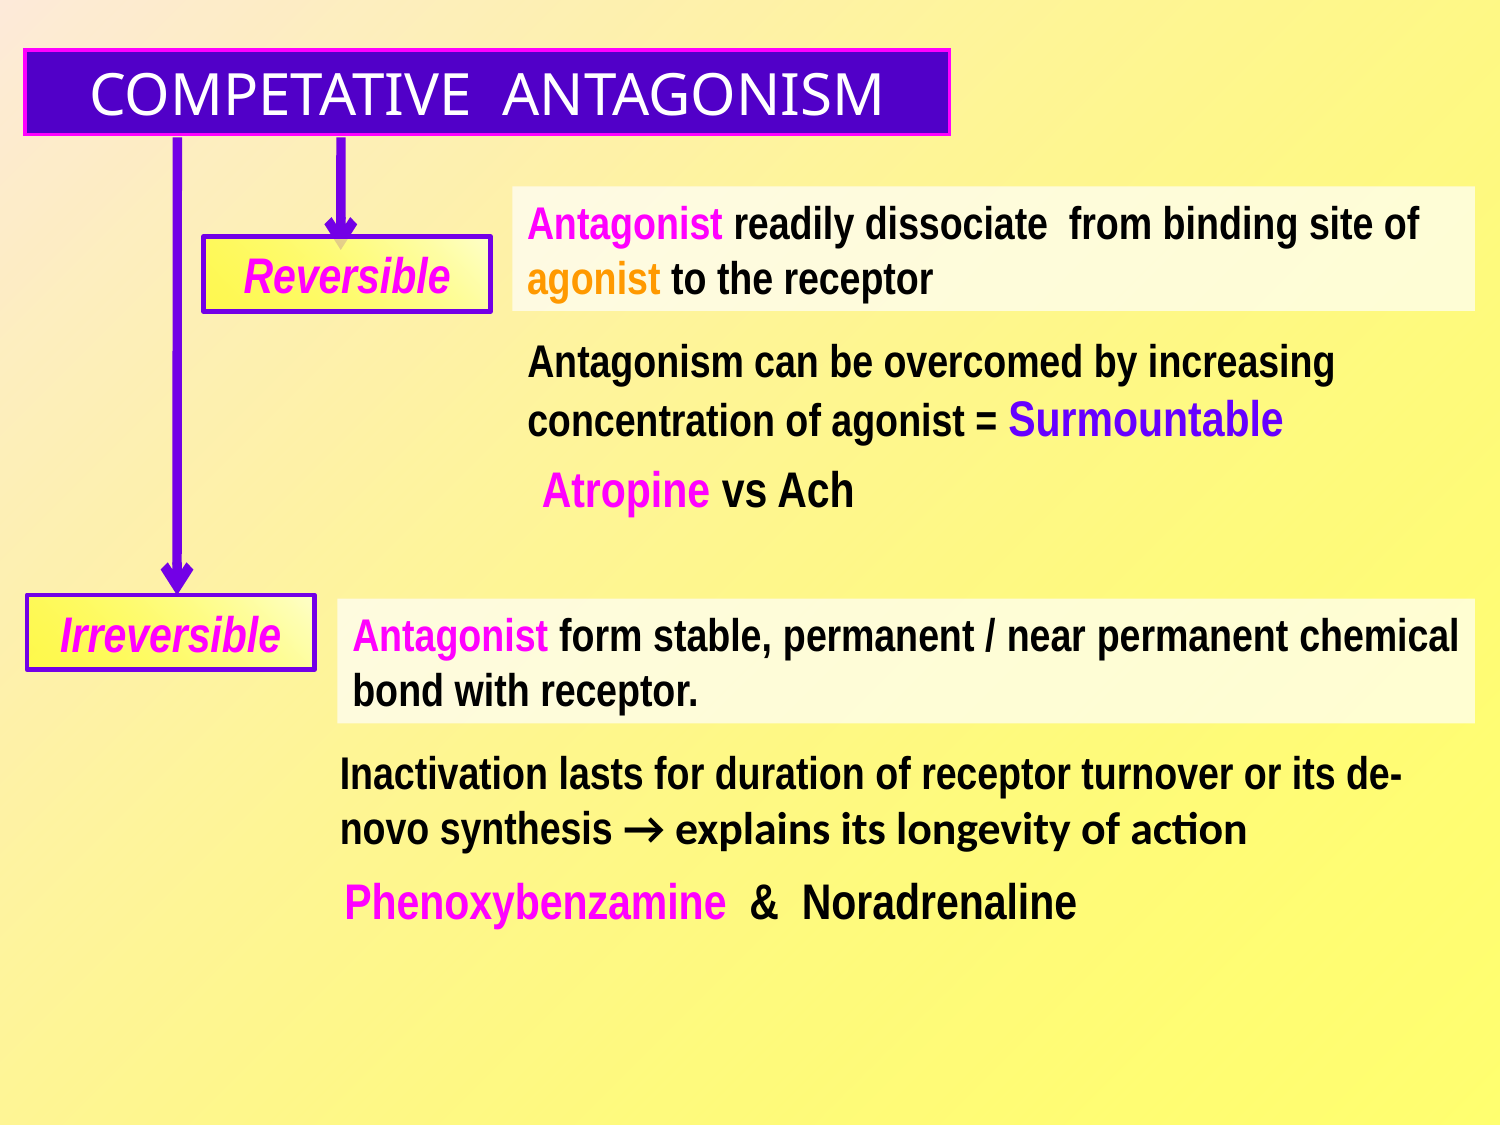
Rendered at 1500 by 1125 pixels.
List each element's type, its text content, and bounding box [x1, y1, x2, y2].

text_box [317, 137, 492, 313]
text_box Antagonist readily dissociate from binding site of agonist to the receptor [512, 186, 1475, 311]
text_box Phenoxybenzamine & Noradrenaline [329, 862, 1093, 938]
text_box Atropine vs Ach [527, 449, 882, 525]
text_box COMPETATIVE ANTAGONISM [24, 50, 950, 135]
text_box Inactivation lasts for duration of receptor turnover or its de- novo synthesis → explains its longevity of action [324, 736, 1488, 861]
text_box [0, 0, 1500, 1125]
text_box Antagonist form stable, permanent / near permanent chemical bond with receptor. [337, 598, 1475, 724]
text_box Antagonism can be overcomed by increasing concentration of agonist = Surmountable [512, 323, 1463, 454]
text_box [26, 137, 315, 688]
